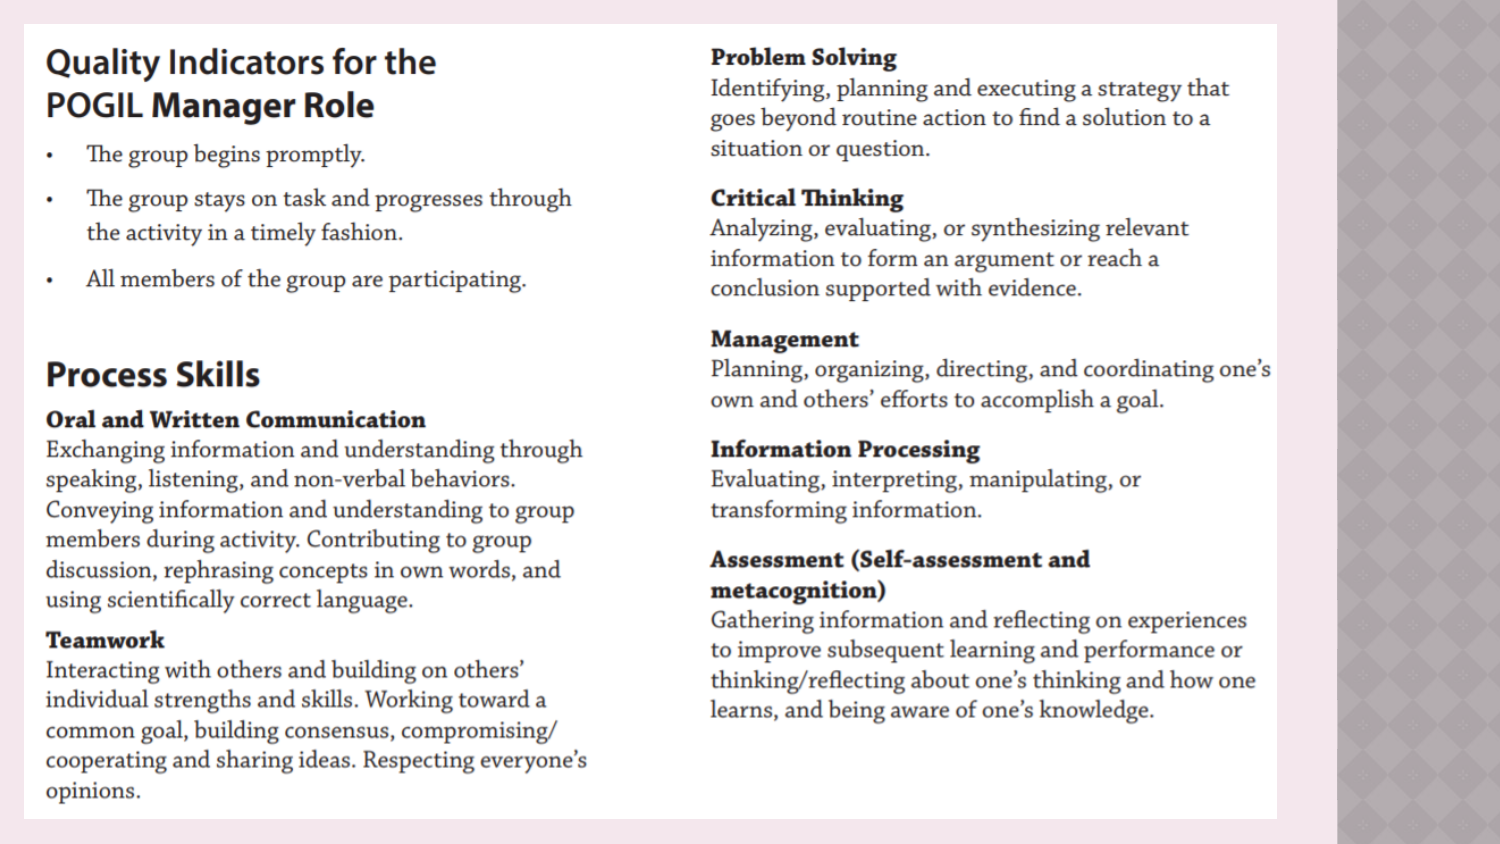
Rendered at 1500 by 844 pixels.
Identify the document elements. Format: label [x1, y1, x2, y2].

picture [24, 24, 1277, 819]
